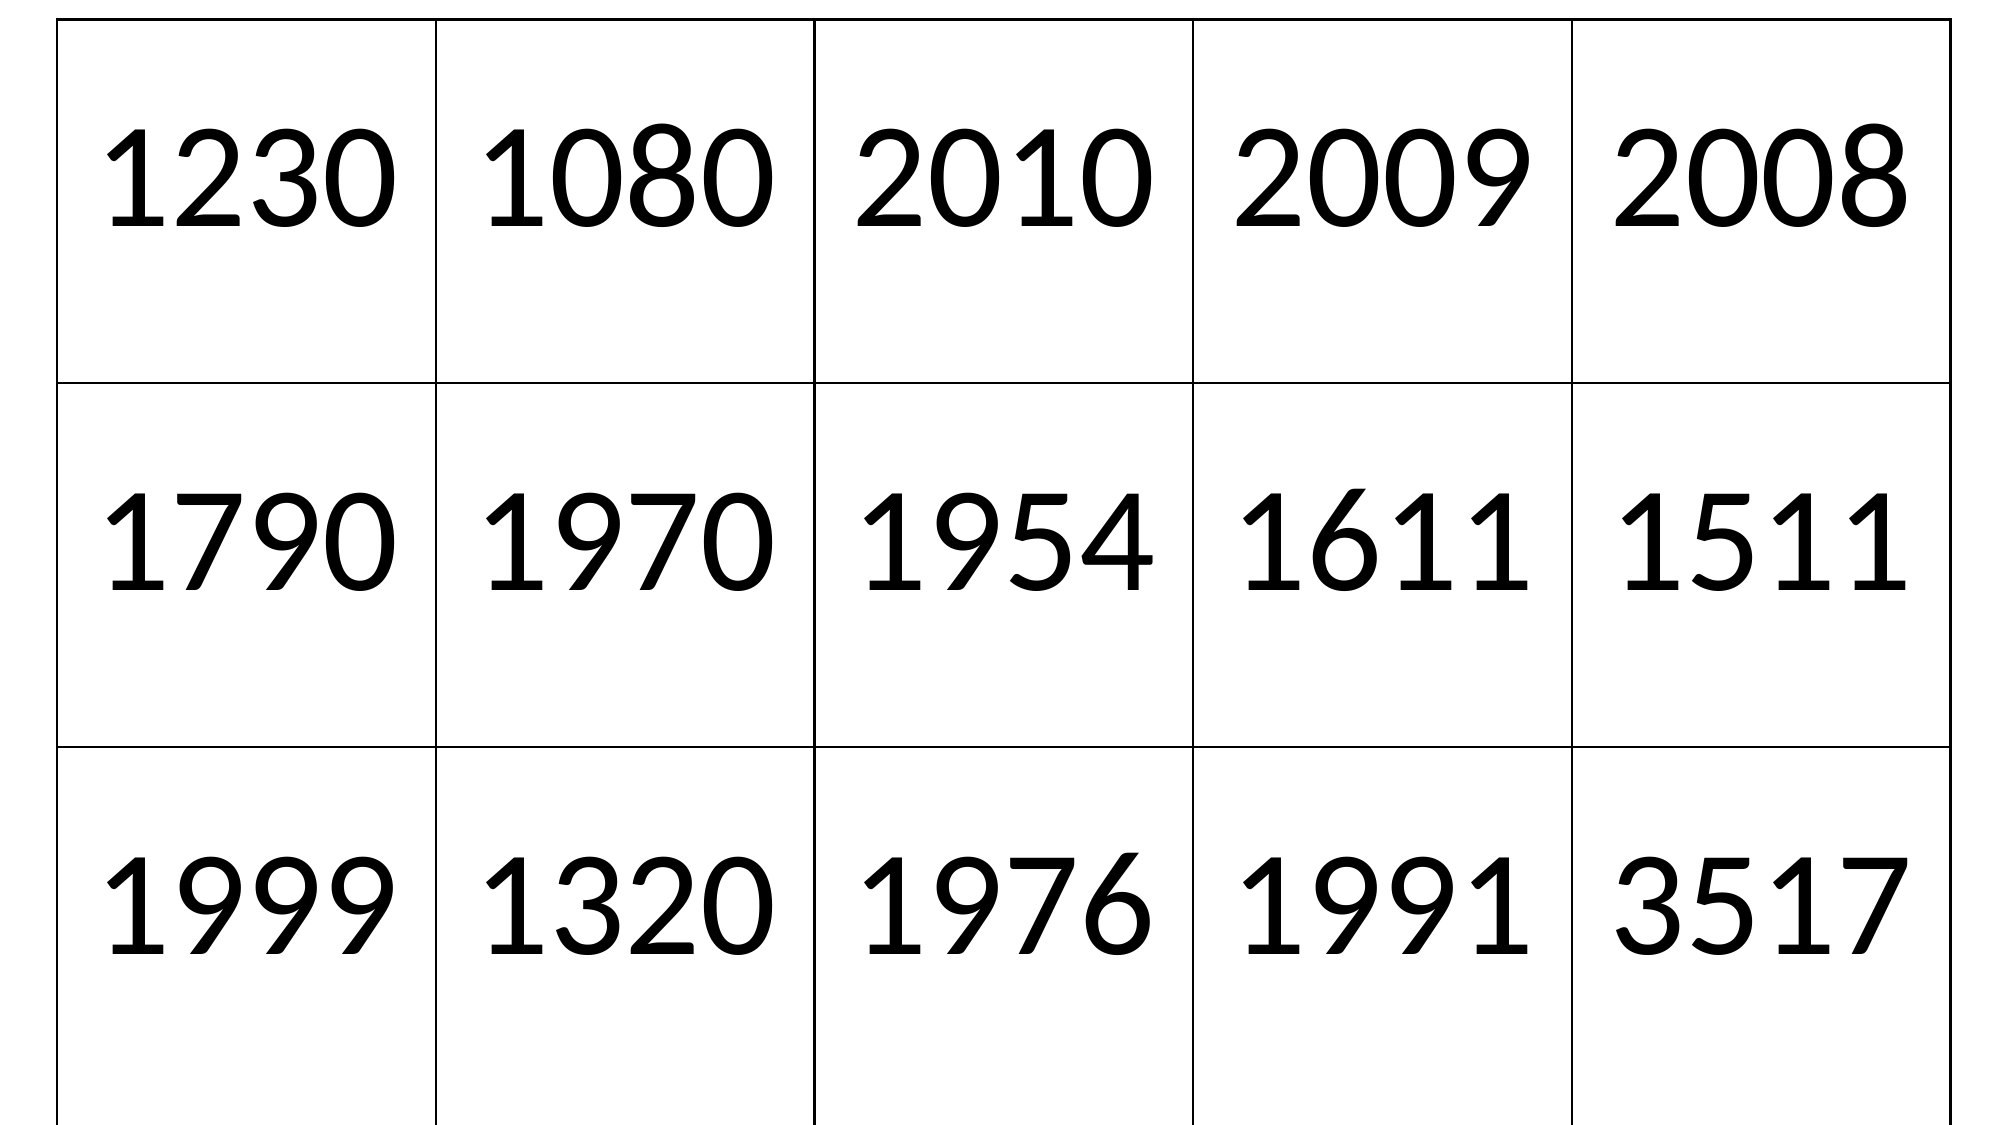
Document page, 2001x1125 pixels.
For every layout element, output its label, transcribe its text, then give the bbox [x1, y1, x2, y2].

text_box 2008 [1571, 18, 1952, 382]
text_box 1999 [56, 746, 437, 1125]
text_box 2009 [1192, 18, 1571, 382]
text_box 1954 [814, 382, 1192, 746]
text_box 1991 [1192, 746, 1571, 1125]
text_box 1970 [437, 382, 814, 746]
text_box 1976 [814, 746, 1192, 1125]
text_box 3517 [1571, 746, 1952, 1125]
text_box 1611 [1192, 382, 1571, 746]
text_box 2010 [814, 18, 1192, 382]
text_box 1080 [437, 18, 814, 382]
text_box 1320 [437, 746, 814, 1125]
text_box 1790 [56, 382, 437, 746]
text_box 1511 [1571, 382, 1952, 746]
text_box 1230 [56, 18, 437, 382]
